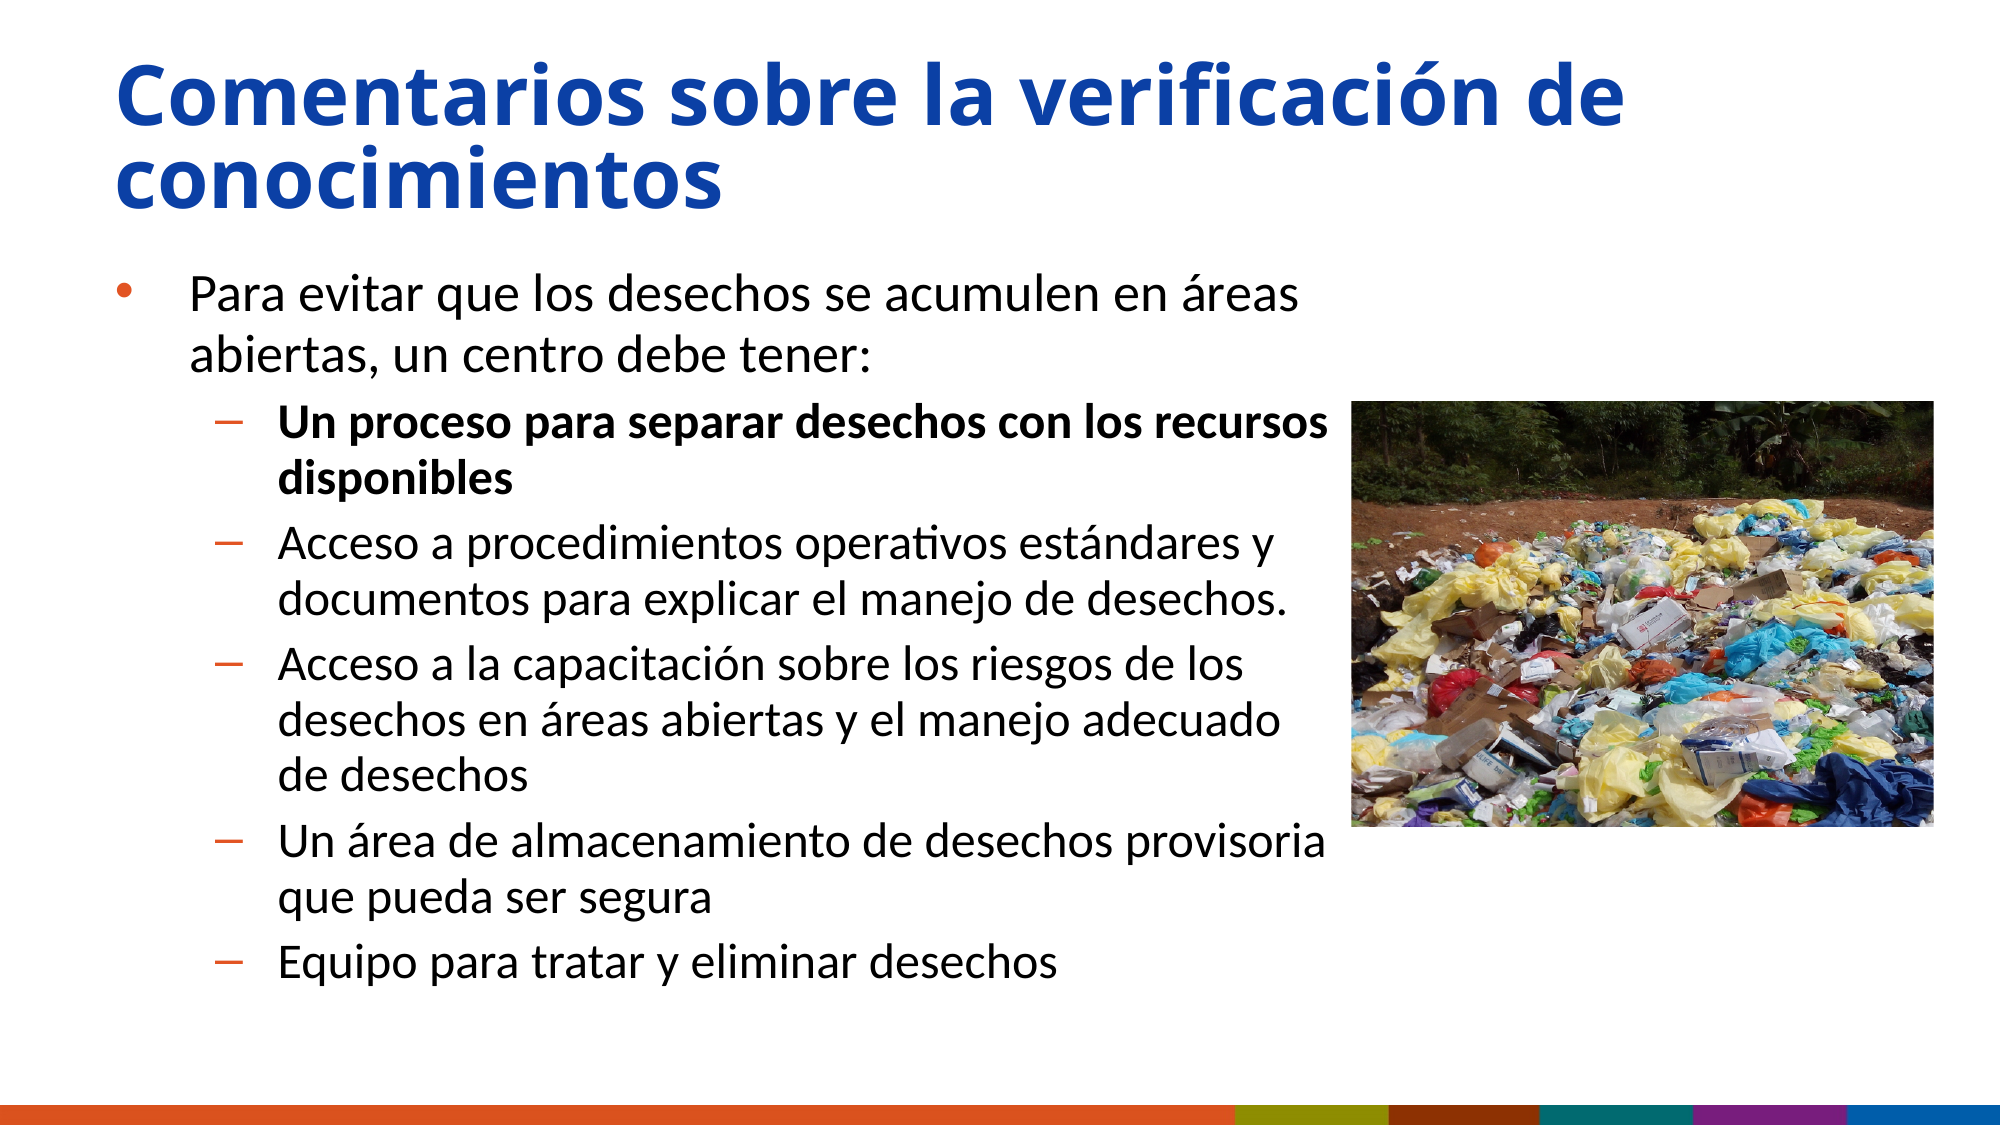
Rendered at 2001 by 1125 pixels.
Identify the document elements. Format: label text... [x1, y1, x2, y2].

picture [0, 1105, 2000, 1125]
title Comentarios sobre la verificación de conocimientos [99, 45, 1900, 233]
picture [1351, 398, 1934, 827]
list Para evitar que los desechos se acumulen en áreas abiertas, un centro debe tener: Un proceso para separar desechos con los recursos disponibles Acceso a procedimientos operativos estándares y documentos para explicar el manejo de desechos. Acceso a la capacitación sobre los riesgos de los desechos en áreas abiertas y el manejo adecuado de desechos Un área de almacenamiento de desechos provisoria que pueda ser segura Equipo para tratar y eliminar desechos [99, 253, 1353, 939]
